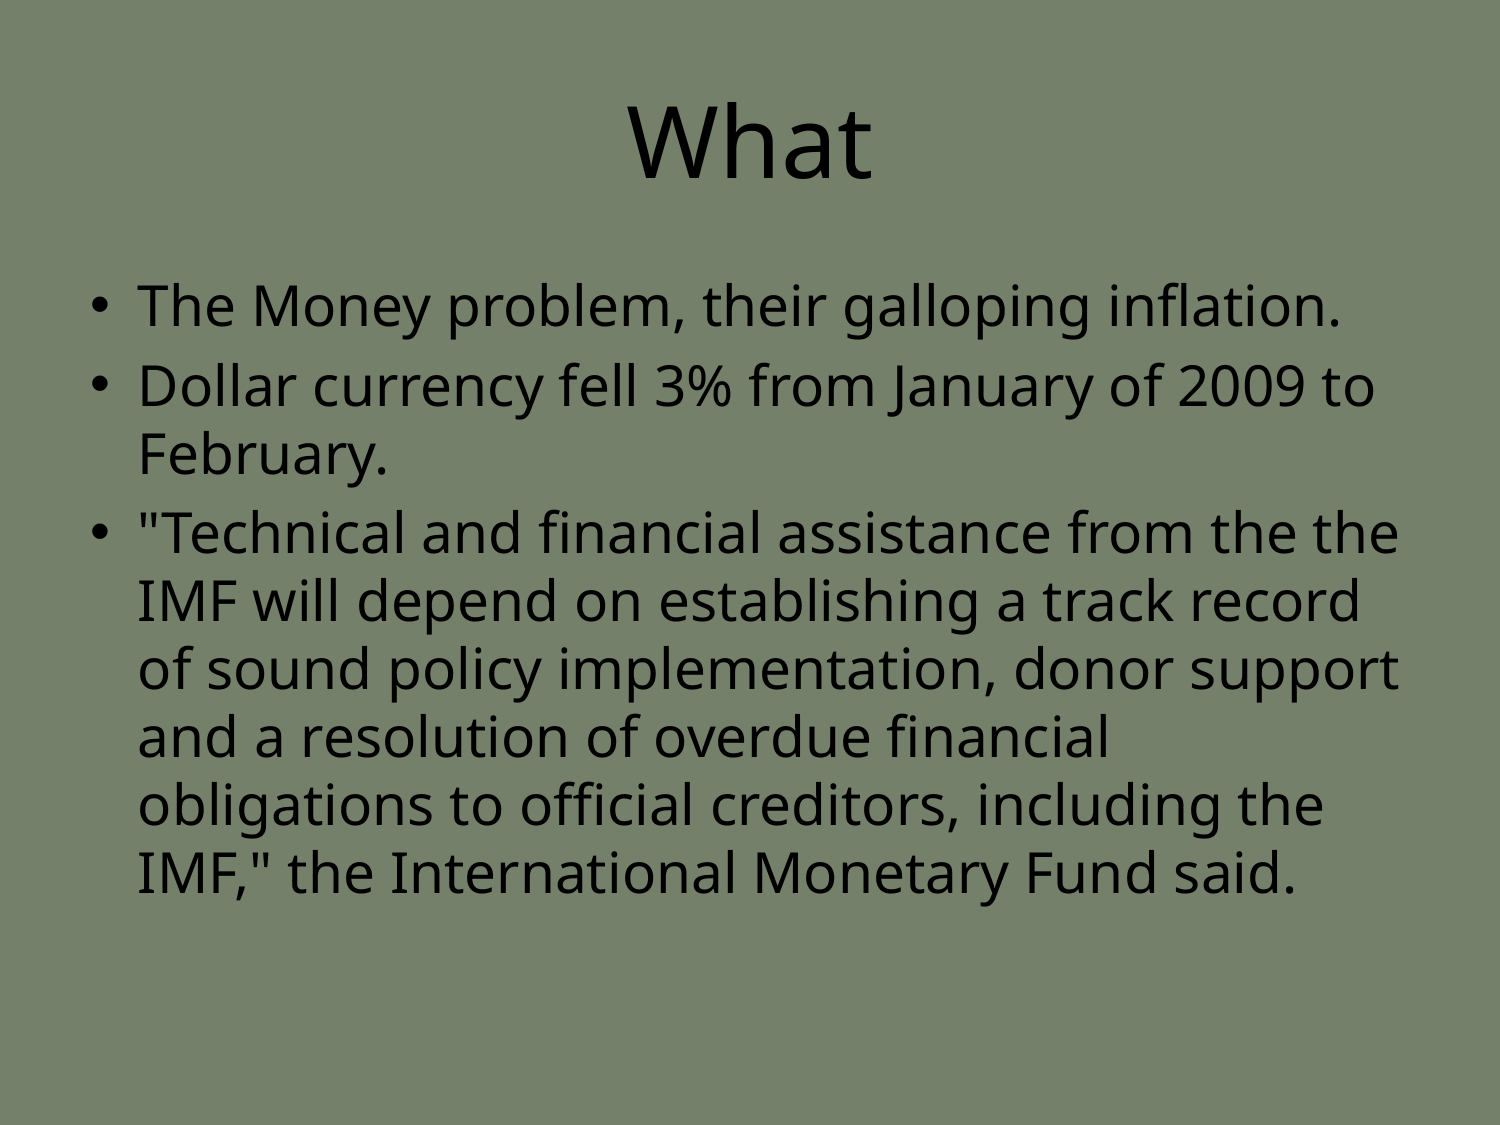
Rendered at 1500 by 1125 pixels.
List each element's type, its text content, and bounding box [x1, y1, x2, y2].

title What [75, 45, 1425, 233]
list The Money problem, their galloping inflation. Dollar currency fell 3% from January of 2009 to February. "Technical and financial assistance from the the IMF will depend on establishing a track record of sound policy implementation, donor support and a resolution of overdue financial obligations to official creditors, including the IMF," the International Monetary Fund said. [75, 262, 1425, 1005]
